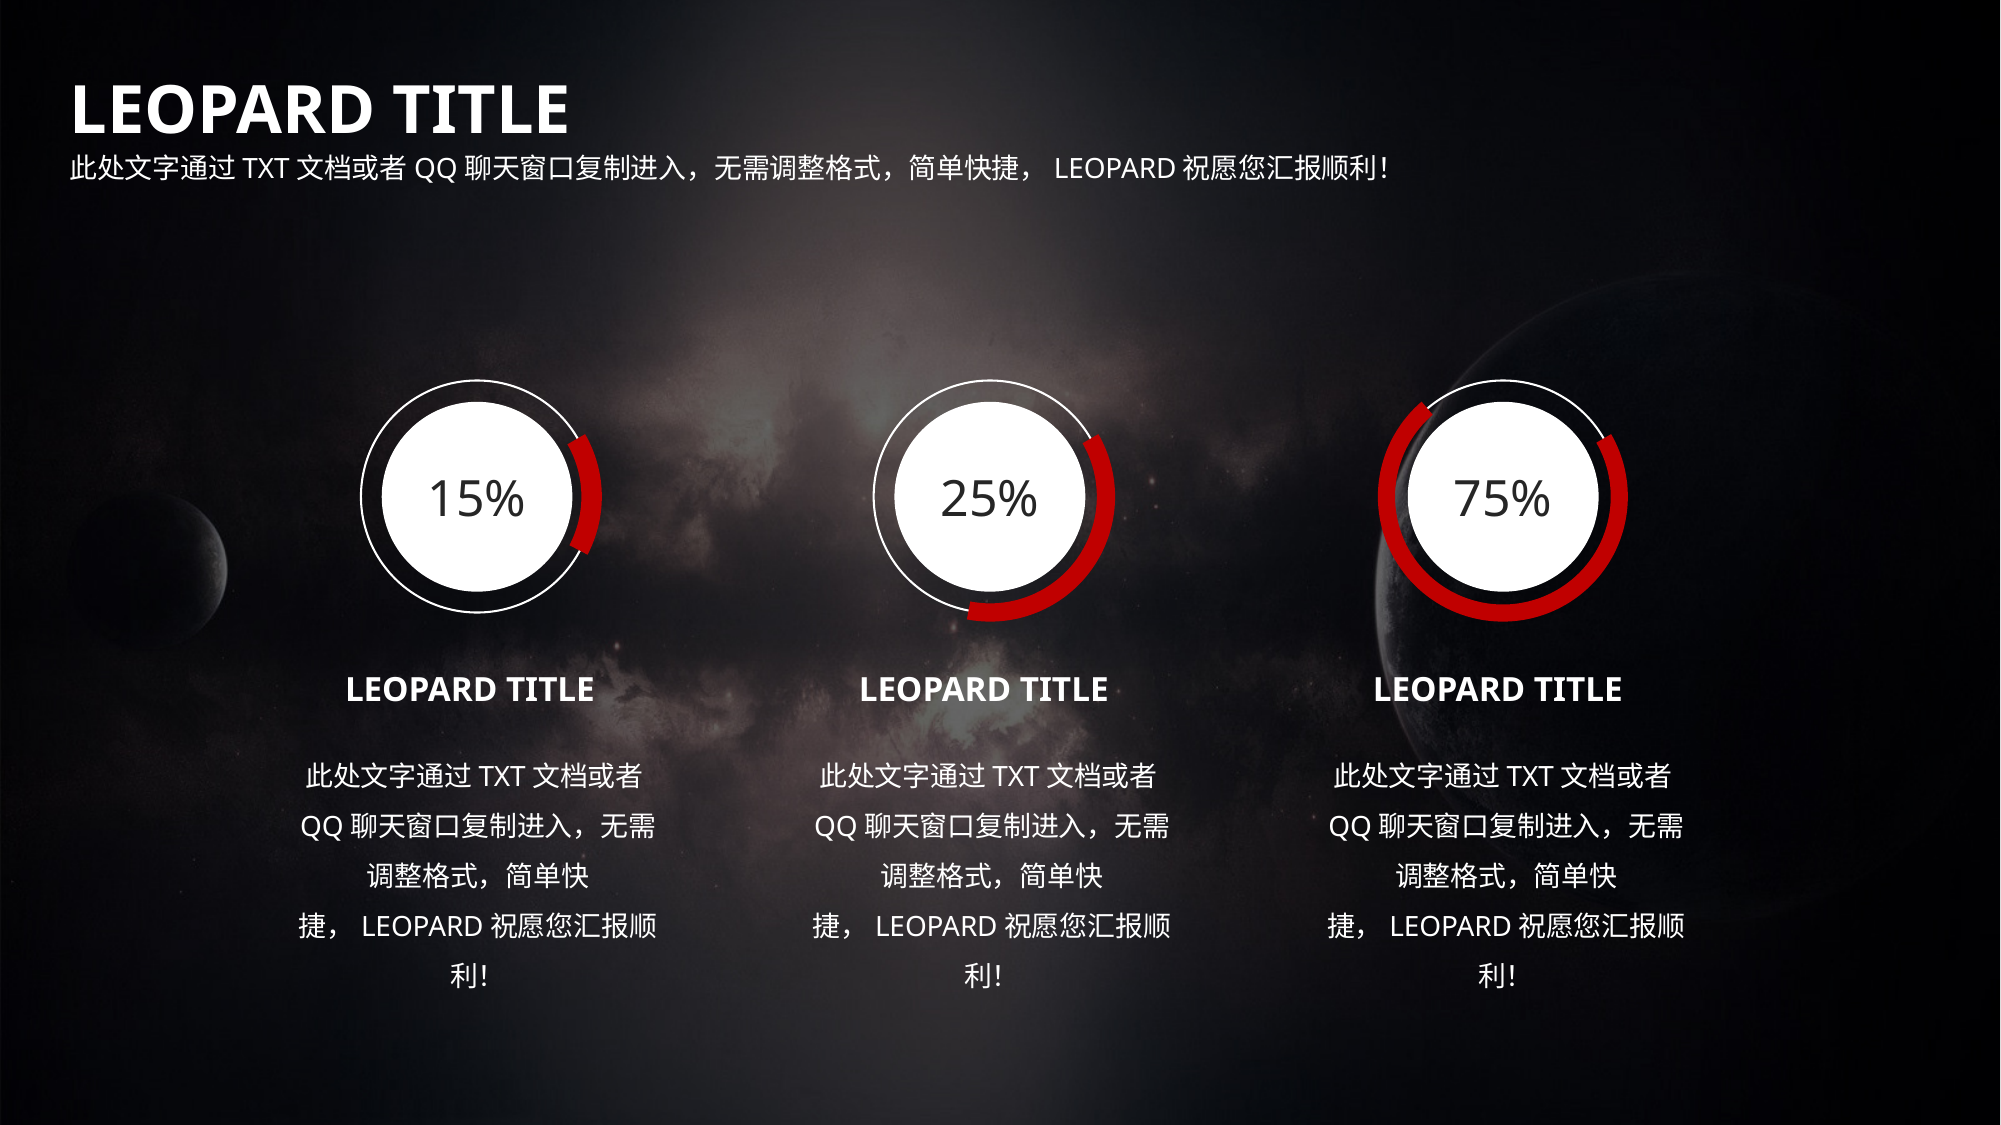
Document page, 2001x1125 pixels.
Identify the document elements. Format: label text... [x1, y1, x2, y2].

text_box LEOPARD TITLE [54, 58, 790, 126]
text_box 15% [380, 400, 574, 593]
text_box 此处文字通过TXT文档或者QQ聊天窗口复制进入，无需调整格式，简单快捷，LEOPARD祝愿您汇报顺利！ [791, 734, 1193, 999]
picture [0, 0, 2001, 1125]
text_box 此处文字通过TXT文档或者QQ聊天窗口复制进入，无需调整格式，简单快捷，LEOPARD祝愿您汇报顺利！ [277, 734, 679, 999]
text_box LEOPARD TITLE [1358, 661, 1654, 716]
text_box [359, 379, 580, 614]
text_box 此处文字通过TXT文档或者QQ聊天窗口复制进入，无需调整格式，简单快捷，LEOPARD祝愿您汇报顺利！ [1305, 734, 1707, 999]
text_box 75% [1406, 400, 1600, 593]
text_box [1376, 400, 1629, 623]
text_box LEOPARD TITLE [330, 661, 626, 716]
text_box LEOPARD TITLE [844, 661, 1140, 716]
text_box [965, 432, 1117, 623]
text_box [872, 379, 1095, 612]
text_box 此处文字通过TXT文档或者QQ聊天窗口复制进入，无需调整格式，简单快捷，LEOPARD祝愿您汇报顺利！ [54, 126, 1831, 192]
text_box [1397, 379, 1609, 603]
text_box [566, 432, 603, 557]
text_box 25% [893, 400, 1087, 593]
